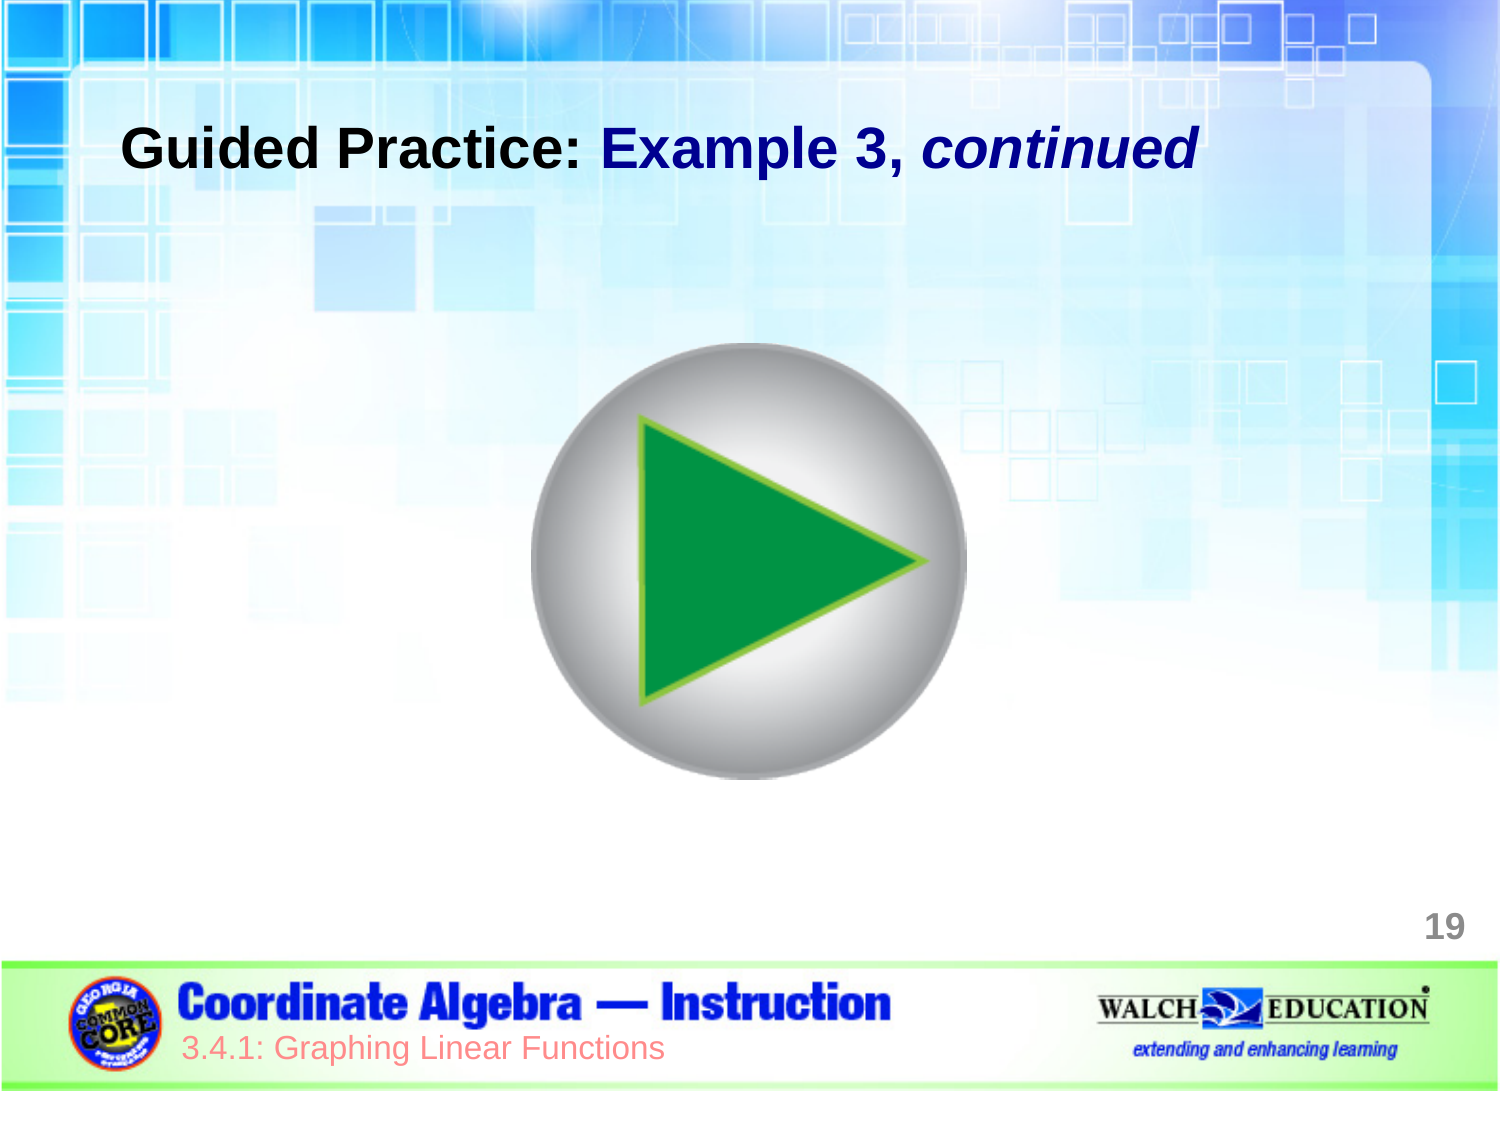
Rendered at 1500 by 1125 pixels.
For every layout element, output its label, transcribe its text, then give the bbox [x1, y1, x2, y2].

slide_number 19 [1361, 901, 1481, 949]
footer 3.4.1: Graphing Linear Functions [166, 1024, 1080, 1069]
picture [1, 0, 1500, 1091]
text_box Guided Practice: Example 3, continued [105, 103, 1394, 925]
